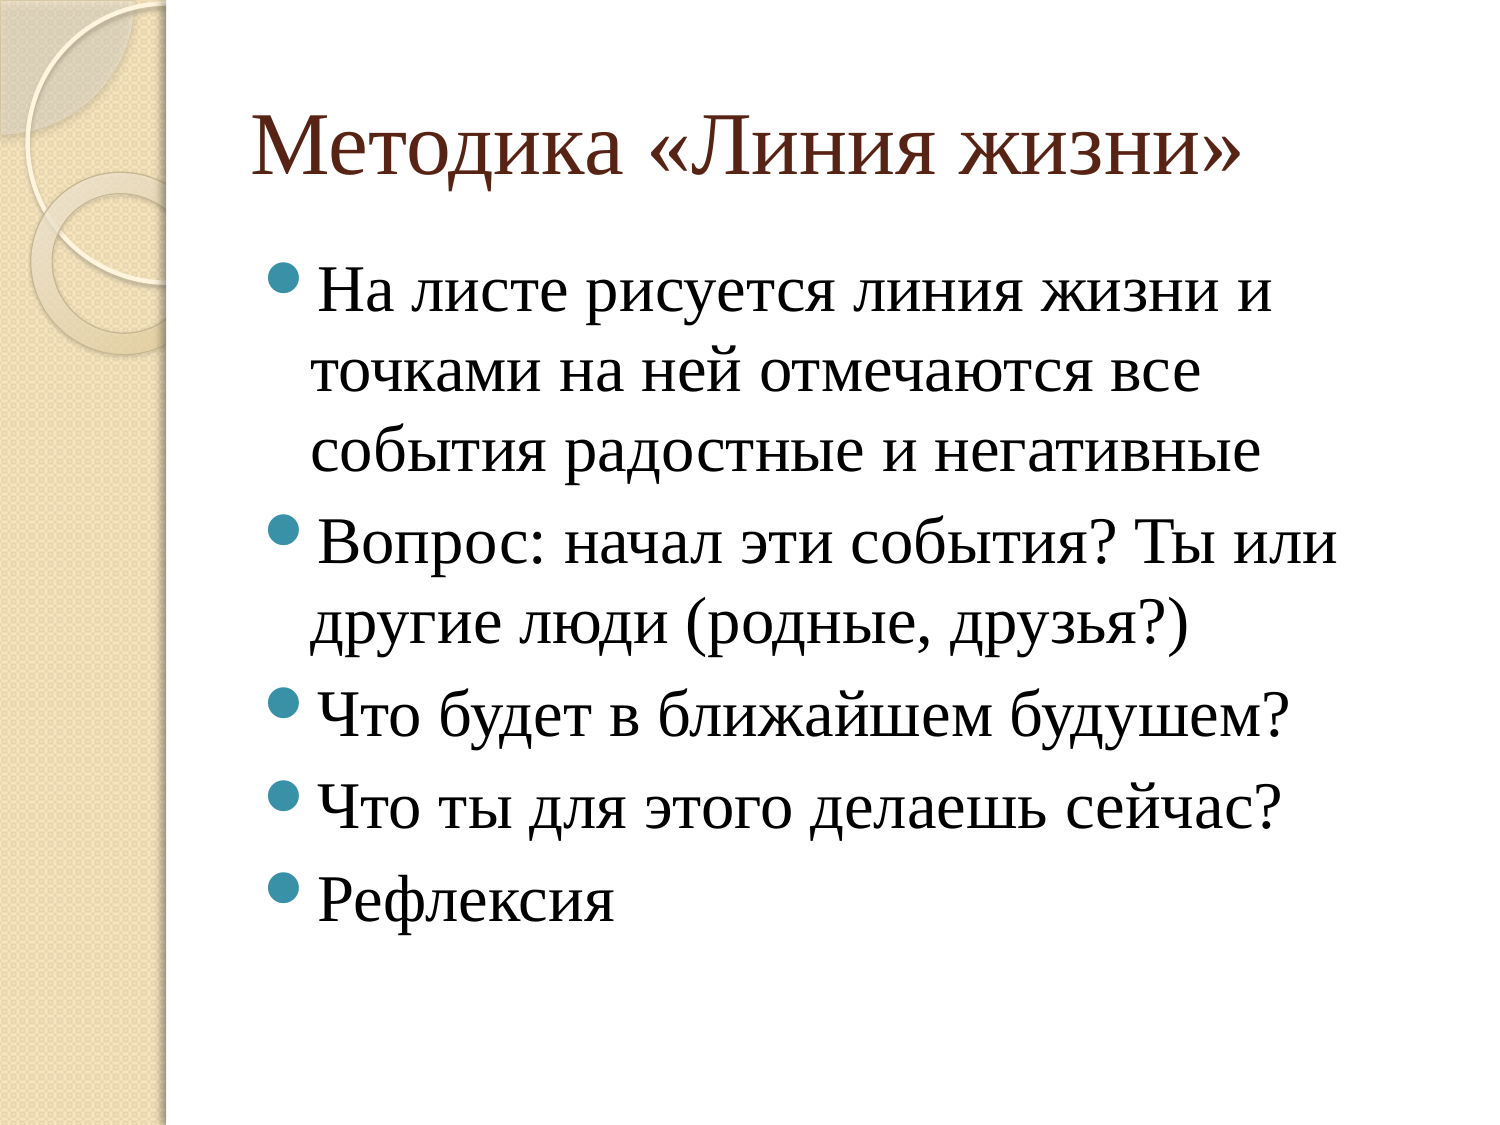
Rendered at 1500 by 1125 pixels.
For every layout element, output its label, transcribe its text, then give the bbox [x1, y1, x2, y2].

list На листе рисуется линия жизни и точками на ней отмечаются все события радостные и негативные Вопрос: начал эти события? Ты или другие люди (родные, друзья?) Что будет в ближайшем будушем? Что ты для этого делаешь сейчас? Рефлексия [235, 237, 1466, 1025]
title Методика «Линия жизни» [235, 45, 1466, 233]
